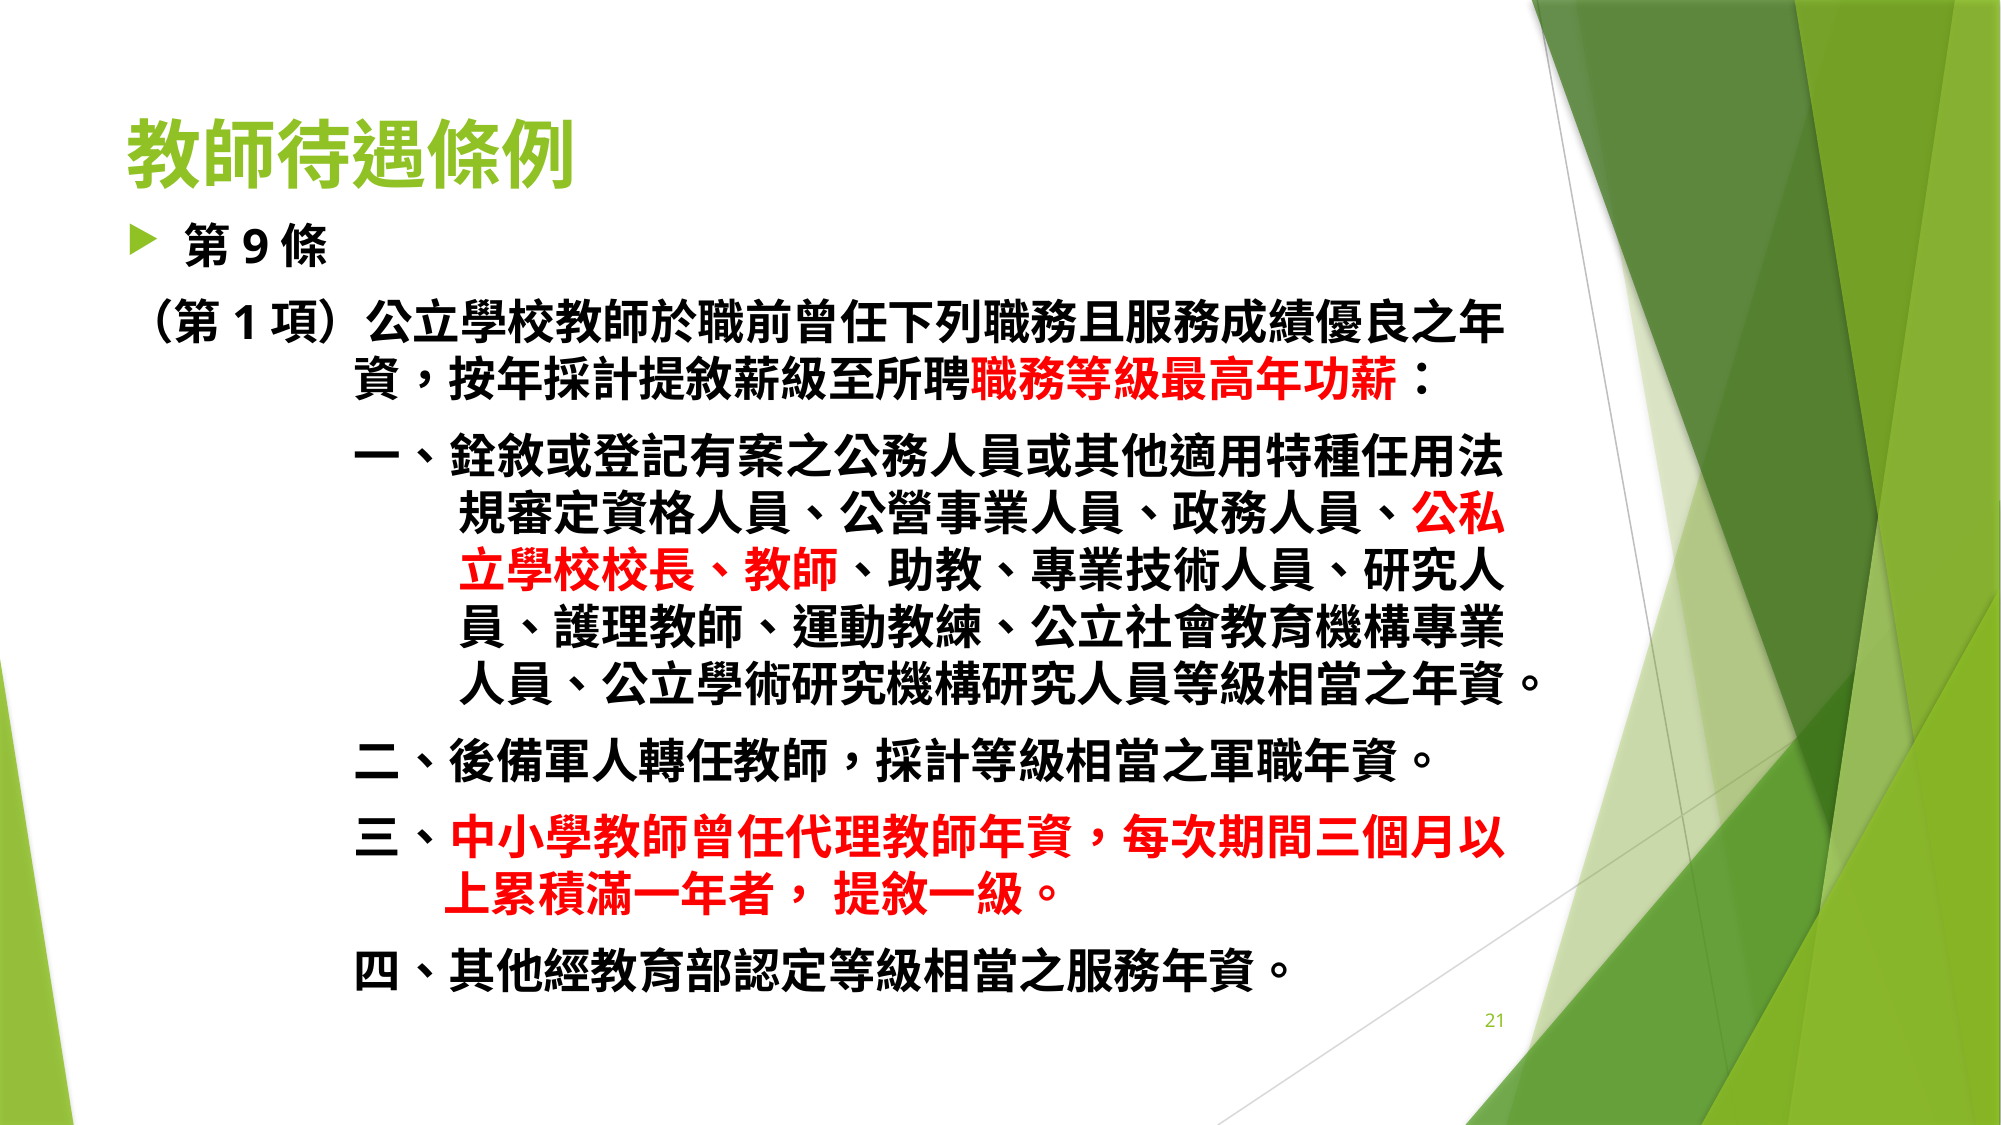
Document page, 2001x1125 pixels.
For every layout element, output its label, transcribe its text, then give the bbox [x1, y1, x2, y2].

title 教師待遇條例 [111, 99, 1522, 208]
slide_number 21 [1409, 991, 1522, 1051]
list 第9條 （第1項）公立學校教師於職前曾任下列職務且服務成績優良之年資，按年採計提敘薪級至所聘職務等級最高年功薪： 一、銓敘或登記有案之公務人員或其他適用特種任用法規審定資格人員、公營事業人員、政務人員、公私立學校校長、教師、助教、專業技術人員、研究人員、護理教師、運動教練、公立社會教育機構專業人員、公立學術研究機構研究人員等級相當之年資。 二、後備軍人轉任教師，採計等級相當之軍職年資。 三、中小學教師曾任代理教師年資，每次期間三個月以上累積滿一年者， 提敘一級。 四、其他經教育部認定等級相當之服務年資。 [111, 208, 1522, 1021]
